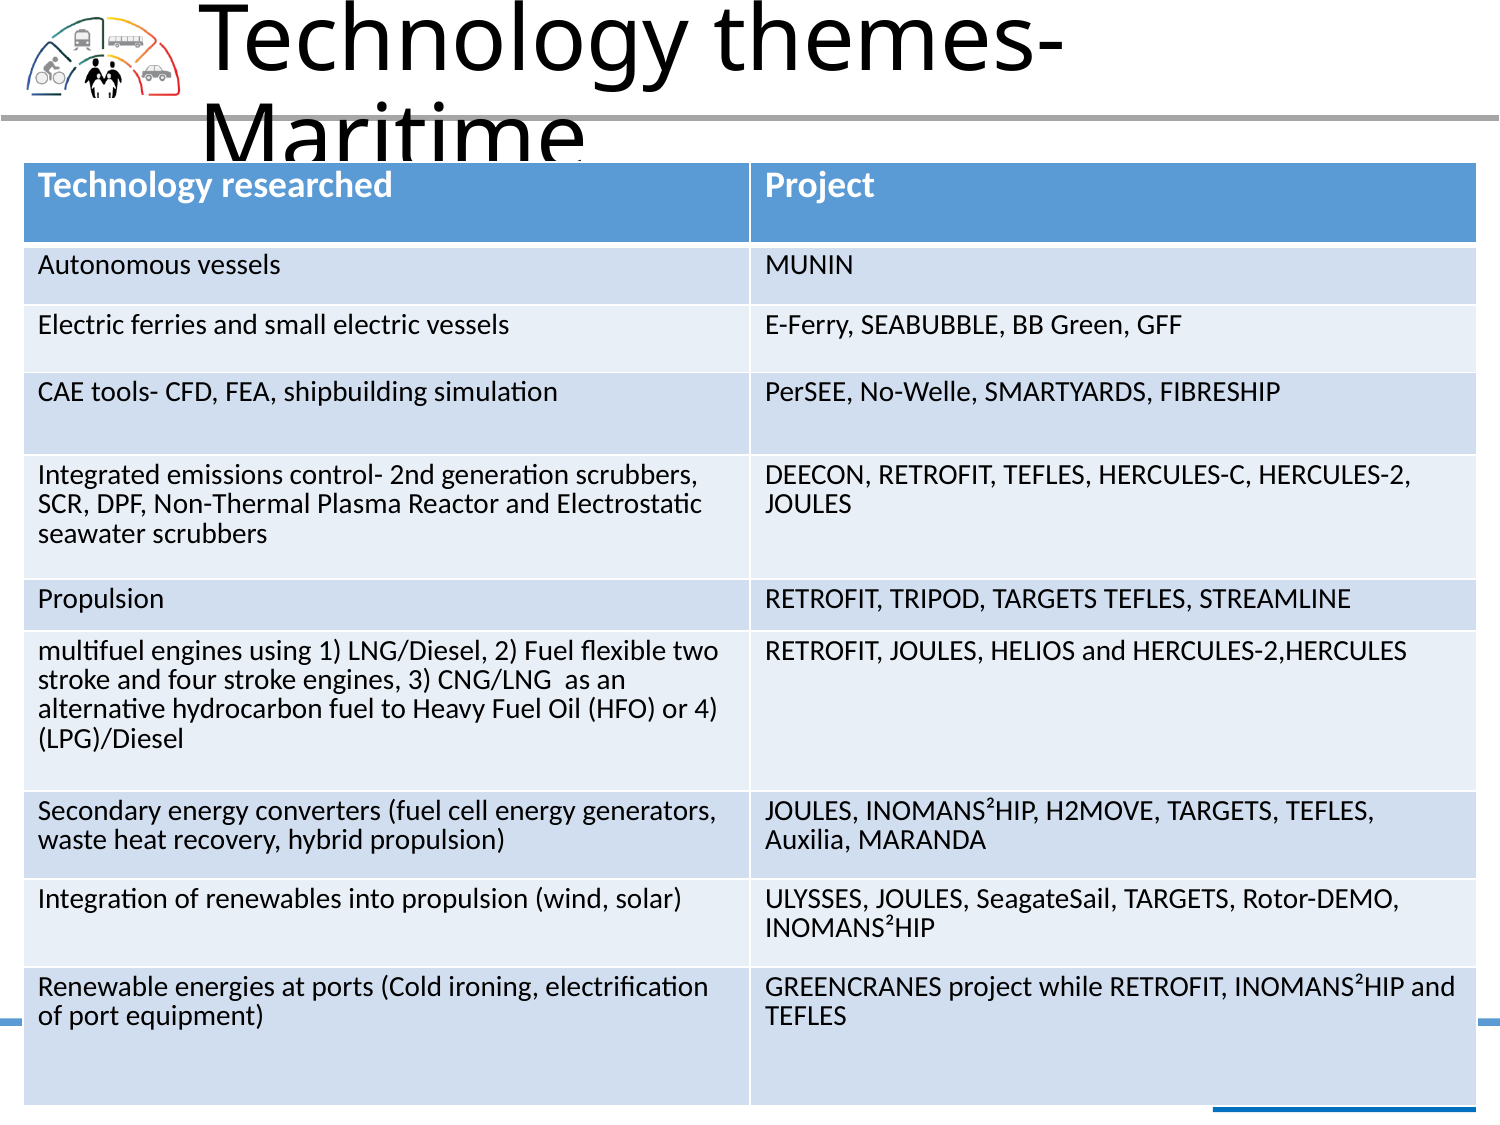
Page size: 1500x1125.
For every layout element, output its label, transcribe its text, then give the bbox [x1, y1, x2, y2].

table_cell Integration of renewables into propulsion (wind, solar) [24, 880, 749, 966]
table_cell Electric ferries and small electric vessels [24, 306, 749, 372]
table_cell ULYSSES, JOULES, SeagateSail, TARGETS, Rotor-DEMO, INOMANS²HIP [751, 880, 1476, 966]
table_cell RETROFIT, TRIPOD, TARGETS TEFLES, STREAMLINE [751, 580, 1476, 630]
table_header Technology researched [24, 163, 749, 242]
table_cell Propulsion [24, 580, 749, 630]
table_header Project [751, 163, 1476, 242]
table_cell E-Ferry, SEABUBBLE, BB Green, GFF [751, 306, 1476, 372]
table_cell JOULES, INOMANS²HIP, H2MOVE, TARGETS, TEFLES, Auxilia, MARANDA [751, 792, 1476, 878]
table_cell DEECON, RETROFIT, TEFLES, HERCULES-C, HERCULES-2, JOULES [751, 456, 1476, 578]
table_cell Secondary energy converters (fuel cell energy generators, waste heat recovery, hybrid propulsion) [24, 792, 749, 878]
table_cell Integrated emissions control- 2nd generation scrubbers, SCR, DPF, Non-Thermal Plasma Reactor and Electrostatic seawater scrubbers [24, 456, 749, 578]
picture [15, 12, 190, 108]
table_cell CAE tools- CFD, FEA, shipbuilding simulation [24, 373, 749, 454]
table_cell Autonomous vessels [24, 248, 749, 304]
table_cell RETROFIT, JOULES, HELIOS and HERCULES-2,HERCULES [751, 632, 1476, 790]
table_cell Renewable energies at ports (Cold ironing, electrification of port equipment) [24, 968, 749, 1105]
table_cell MUNIN [751, 248, 1476, 304]
table_cell PerSEE, No-Welle, SMARTYARDS, FIBRESHIP [751, 373, 1476, 454]
table_cell GREENCRANES project while RETROFIT, INOMANS²HIP and TEFLES [751, 968, 1476, 1105]
table_cell multifuel engines using 1) LNG/Diesel, 2) Fuel flexible two stroke and four stroke engines, 3) CNG/LNG as an alternative hydrocarbon fuel to Heavy Fuel Oil (HFO) or 4) (LPG)/Diesel [24, 632, 749, 790]
title Technology themes- Maritime [183, 18, 1477, 161]
